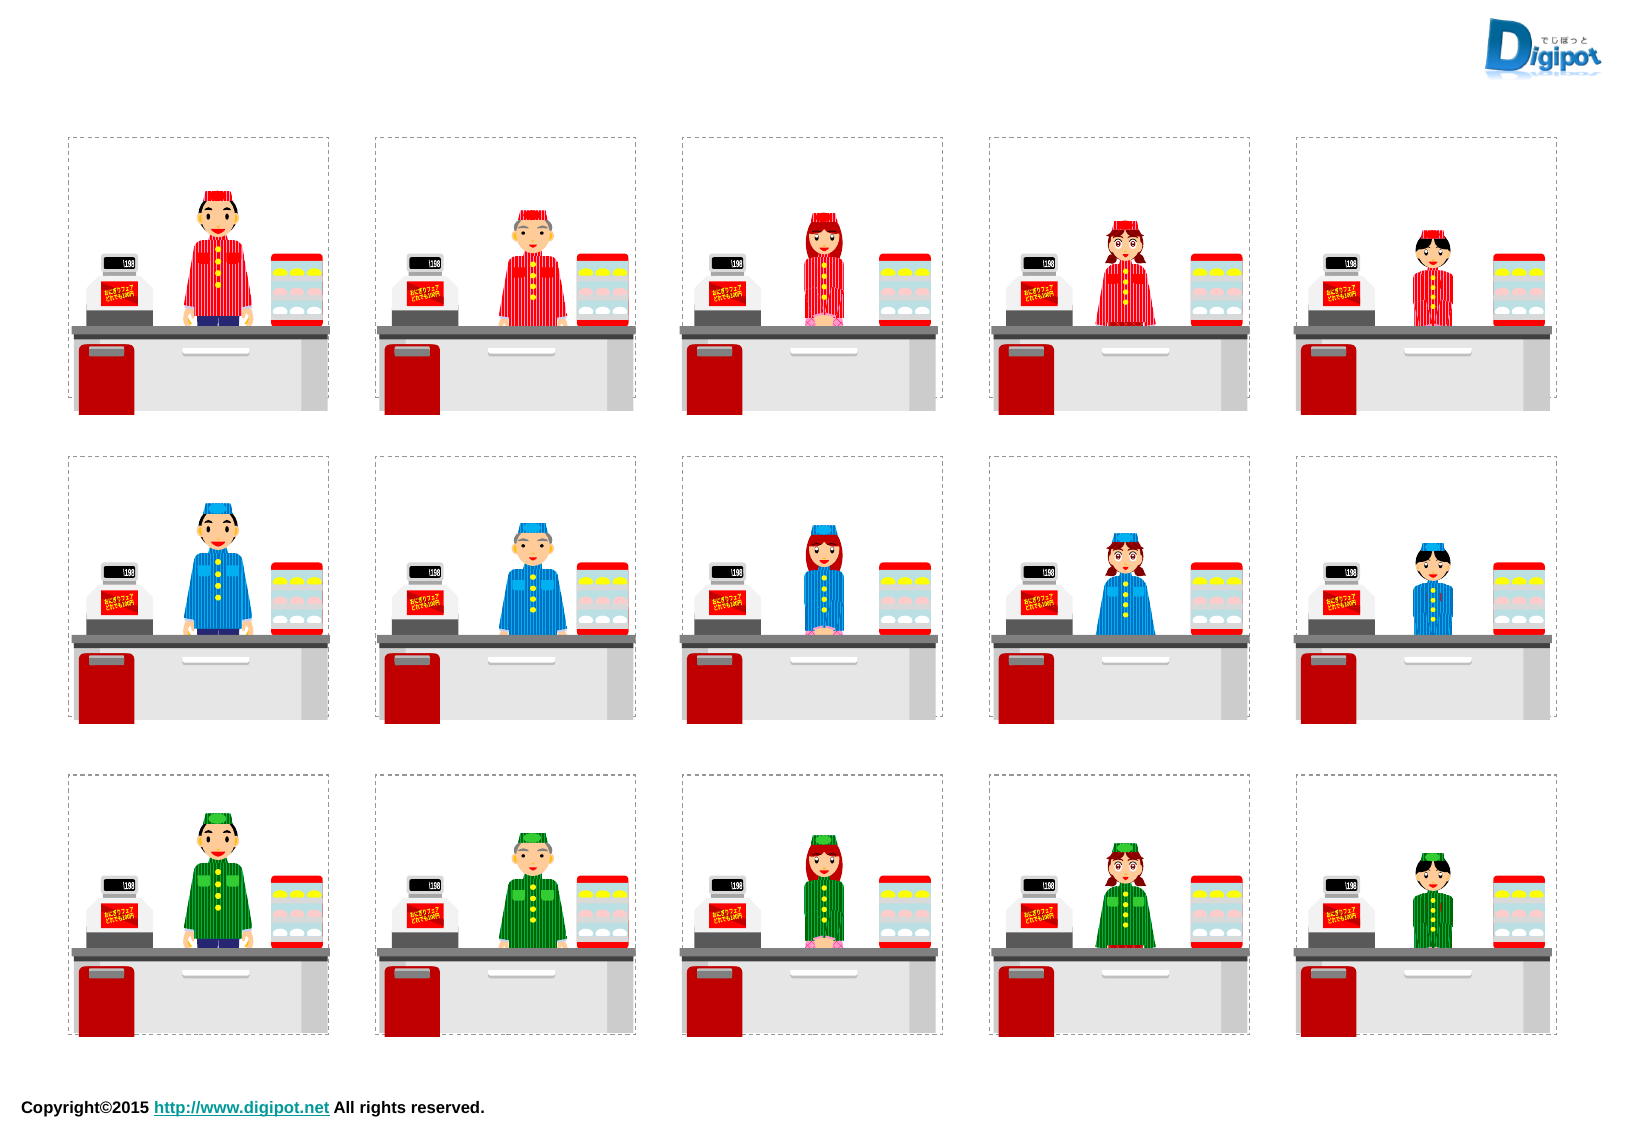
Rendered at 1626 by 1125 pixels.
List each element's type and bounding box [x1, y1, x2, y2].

text_box [71, 562, 331, 725]
text_box [801, 835, 847, 874]
text_box [1293, 253, 1553, 416]
text_box [1412, 542, 1454, 560]
picture [1485, 18, 1602, 82]
text_box [679, 253, 939, 416]
text_box [187, 190, 250, 252]
text_box [679, 875, 939, 1038]
text_box [801, 212, 847, 252]
text_box [501, 210, 565, 252]
text_box [1098, 843, 1153, 874]
text_box [376, 253, 636, 416]
text_box [187, 813, 250, 874]
text_box [376, 562, 636, 725]
text_box [1293, 875, 1553, 1038]
text_box [71, 875, 331, 1038]
text_box [1412, 229, 1454, 252]
text_box [991, 253, 1250, 416]
text_box [187, 503, 250, 560]
text_box [376, 875, 636, 1038]
text_box [991, 562, 1250, 725]
text_box [1098, 532, 1153, 560]
text_box [1293, 562, 1553, 725]
text_box [1098, 220, 1153, 252]
text_box [501, 832, 565, 874]
text_box [501, 522, 565, 560]
text_box [1412, 852, 1454, 874]
text_box [71, 253, 331, 416]
text_box [991, 875, 1250, 1038]
text_box [679, 562, 939, 725]
text_box [801, 525, 847, 560]
